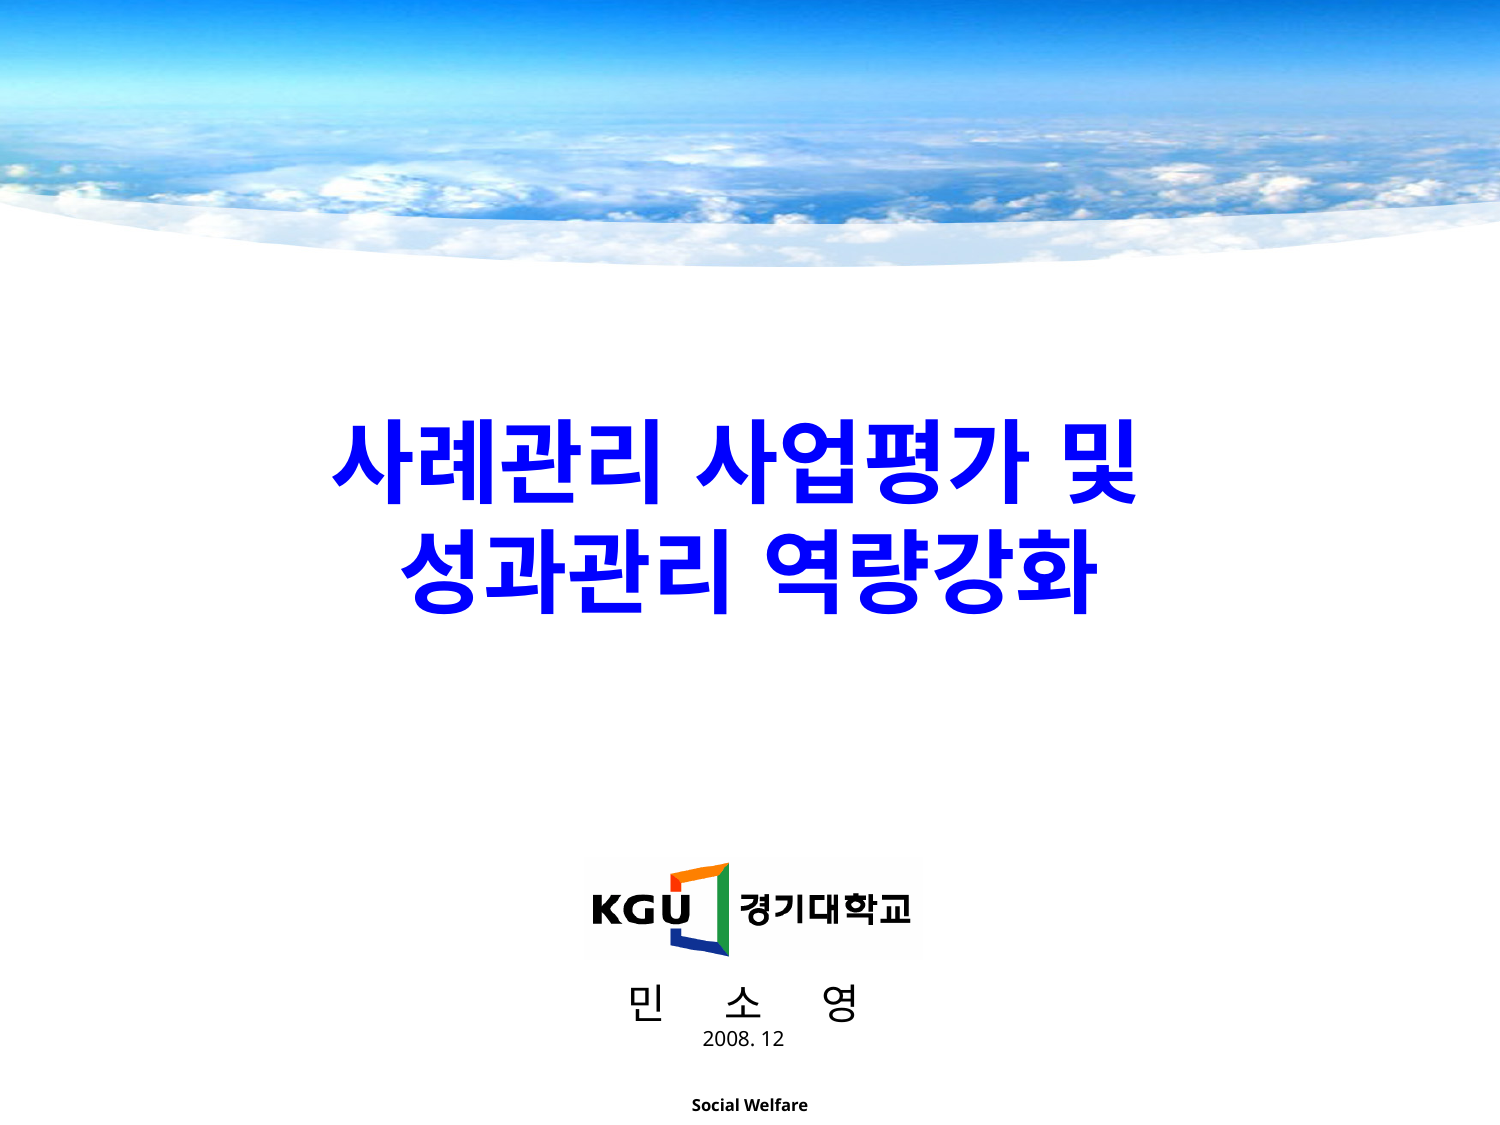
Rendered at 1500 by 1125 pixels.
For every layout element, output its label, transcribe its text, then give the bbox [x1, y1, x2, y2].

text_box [584, 857, 923, 960]
title 사례관리 사업평가 및 성과관리 역량강화 [112, 397, 1388, 539]
picture [0, 0, 1500, 1061]
subtitle 민 소 영 2008. 12 [218, 975, 1269, 1071]
